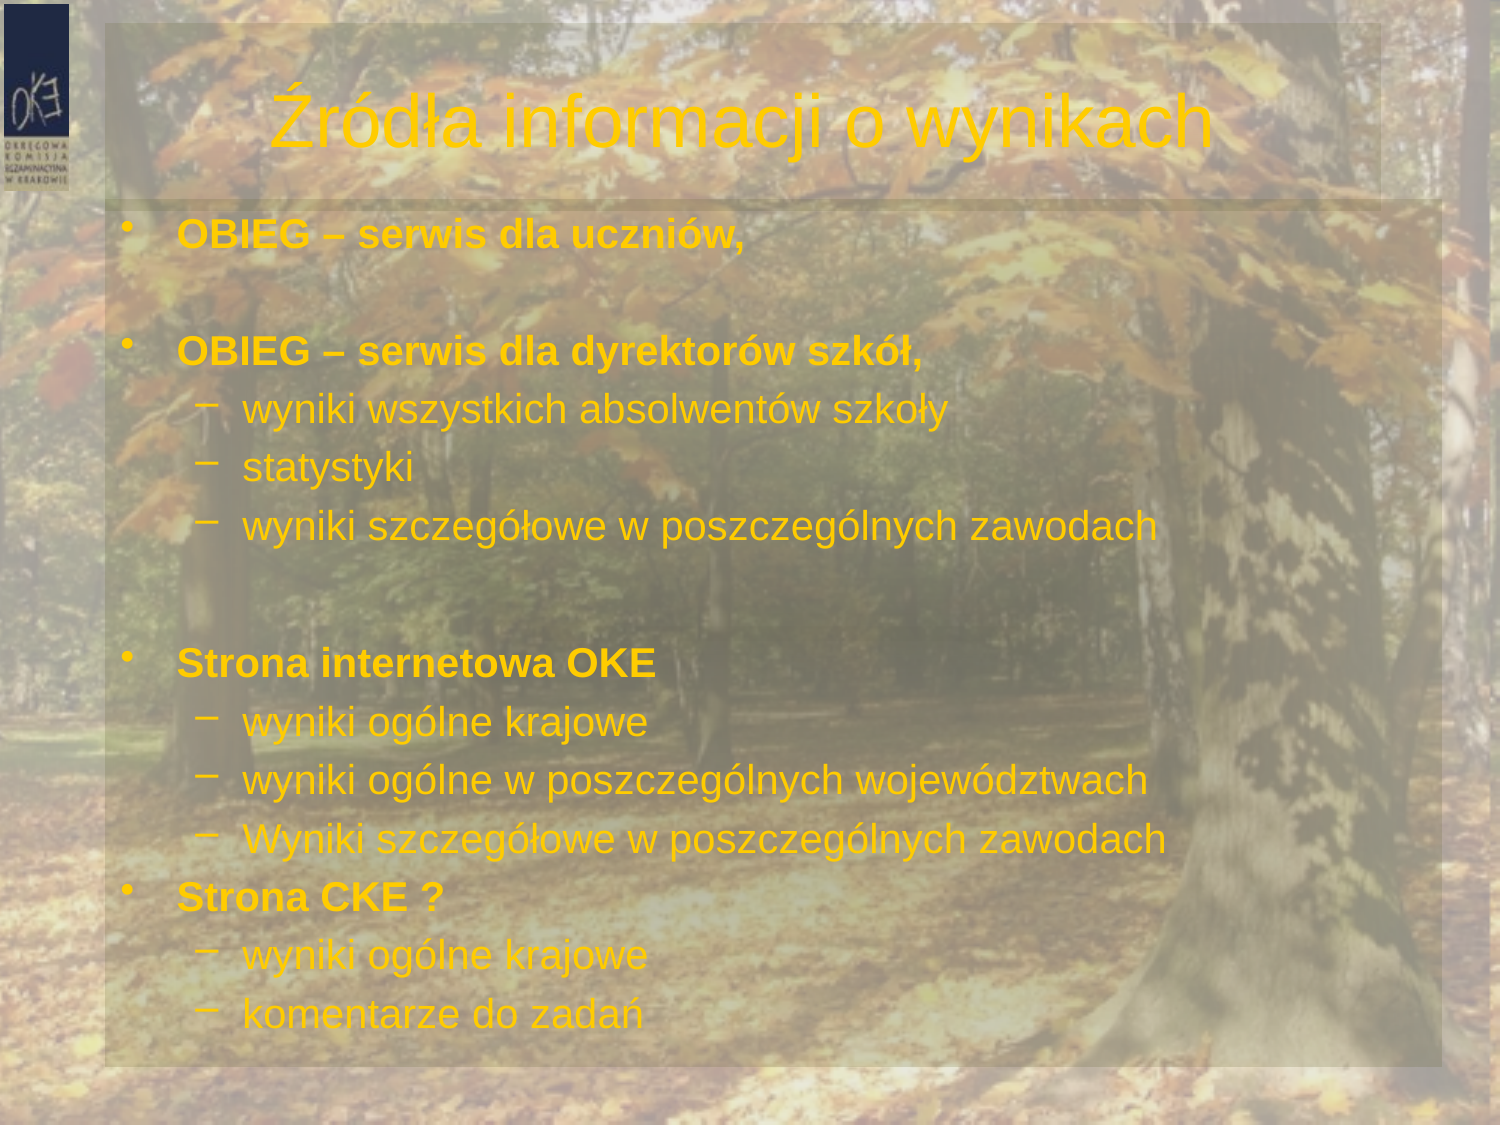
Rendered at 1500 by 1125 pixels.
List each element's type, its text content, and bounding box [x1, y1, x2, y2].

list OBIEG – serwis dla uczniów, OBIEG – serwis dla dyrektorów szkół, wyniki wszystkich absolwentów szkoły statystyki wyniki szczegółowe w poszczególnych zawodach Strona internetowa OKE wyniki ogólne krajowe wyniki ogólne w poszczególnych województwach Wyniki szczegółowe w poszczególnych zawodach Strona CKE ? wyniki ogólne krajowe komentarze do zadań [105, 198, 1442, 1067]
title Źródła informacji o wynikach [105, 23, 1381, 198]
